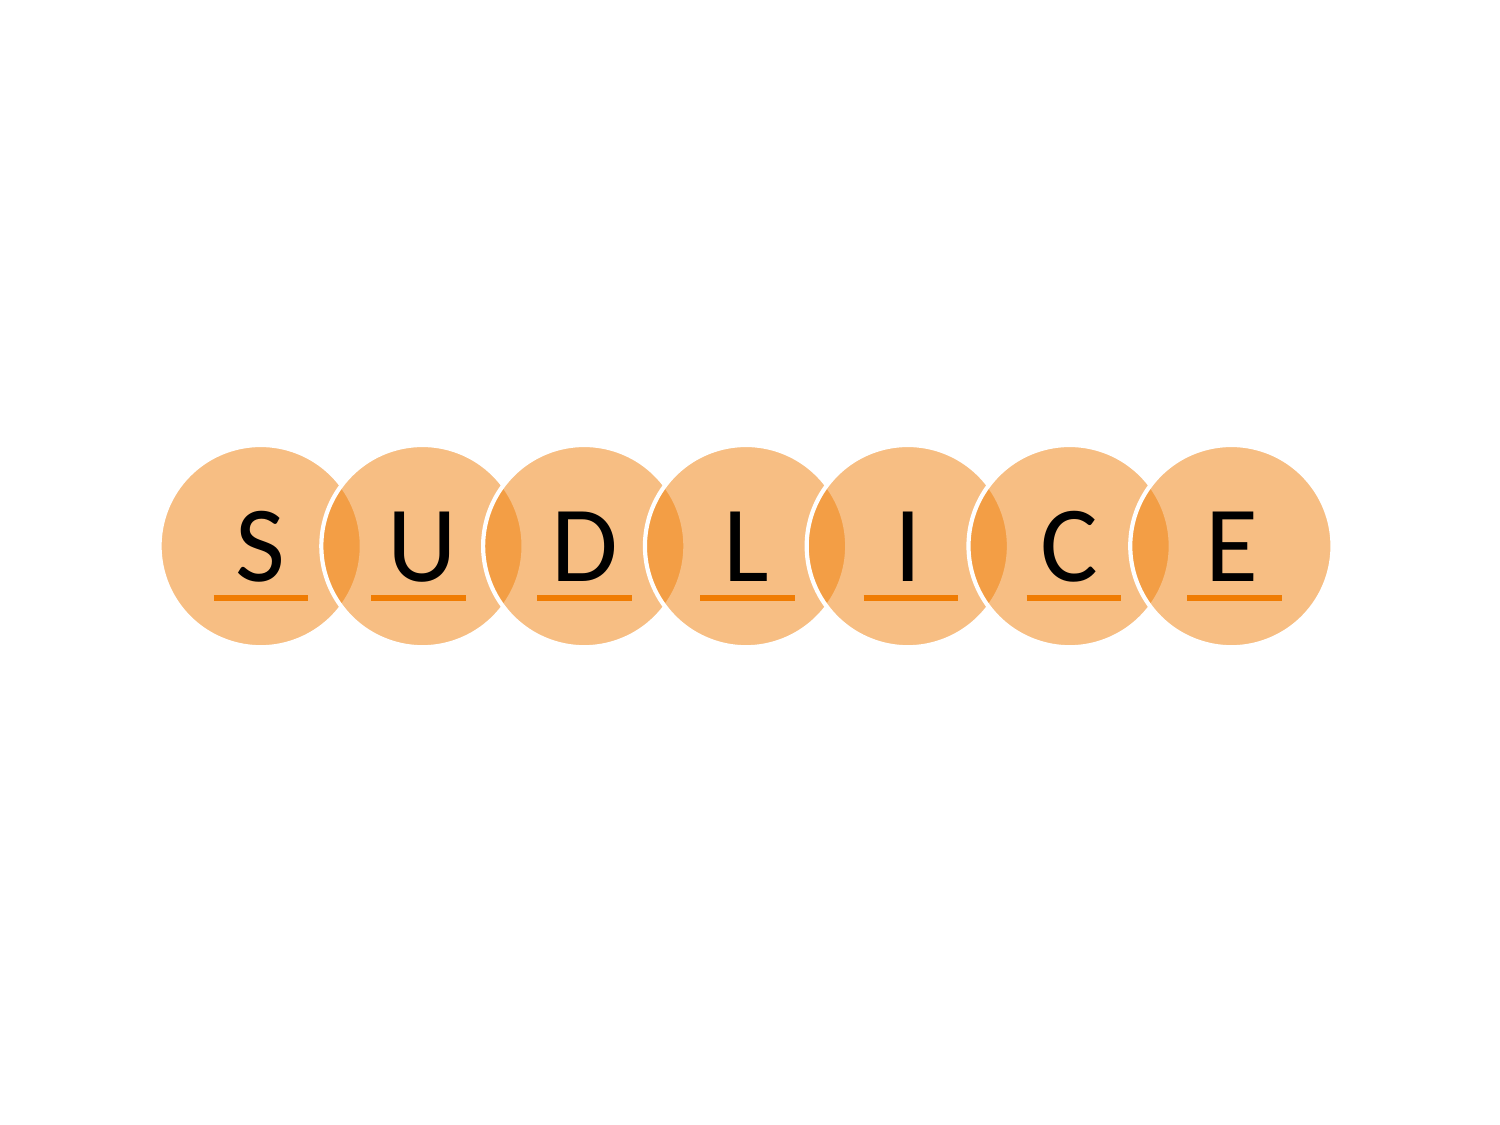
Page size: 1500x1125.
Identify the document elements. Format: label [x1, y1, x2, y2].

text_box [159, 207, 1333, 885]
